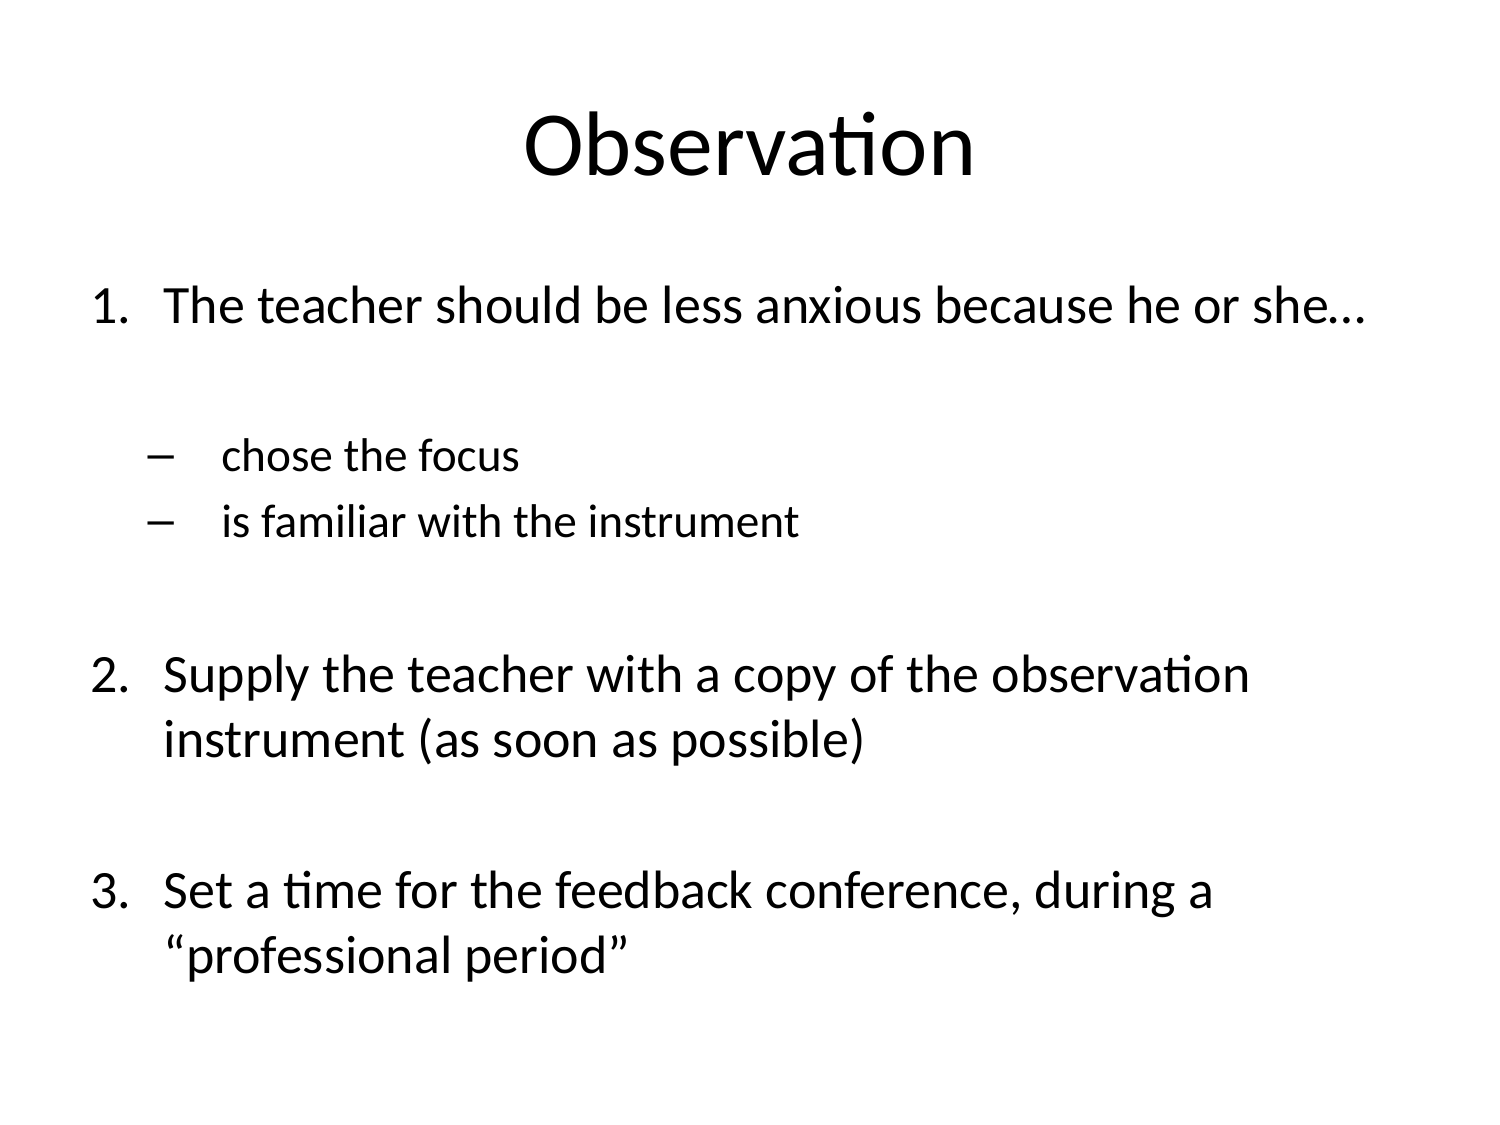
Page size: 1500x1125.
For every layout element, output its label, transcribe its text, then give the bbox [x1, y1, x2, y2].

title Observation [75, 45, 1425, 233]
list The teacher should be less anxious because he or she… chose the focus is familiar with the instrument Supply the teacher with a copy of the observation instrument (as soon as possible) Set a time for the feedback conference, during a “professional period” [75, 262, 1425, 1005]
